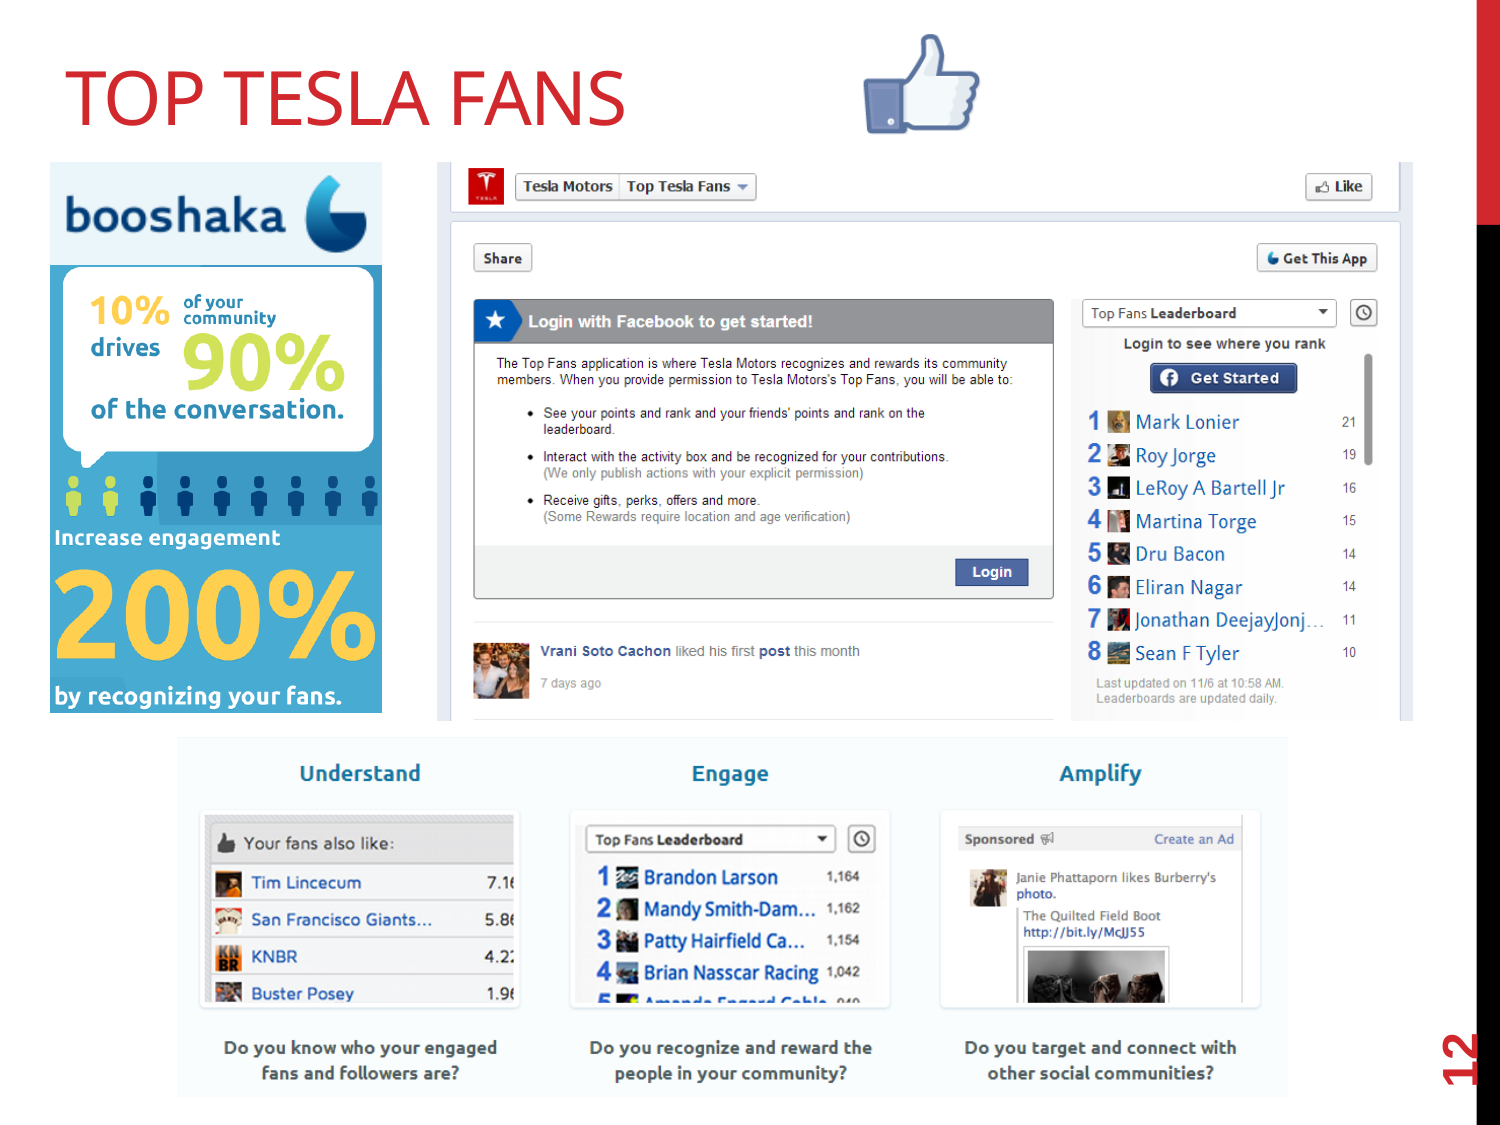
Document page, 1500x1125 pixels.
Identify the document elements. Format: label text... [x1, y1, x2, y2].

picture [49, 161, 382, 713]
title Top tesla fans [50, 12, 810, 238]
picture [176, 736, 1288, 1098]
picture [436, 0, 1413, 722]
slide_number 12 [1427, 887, 1488, 1104]
